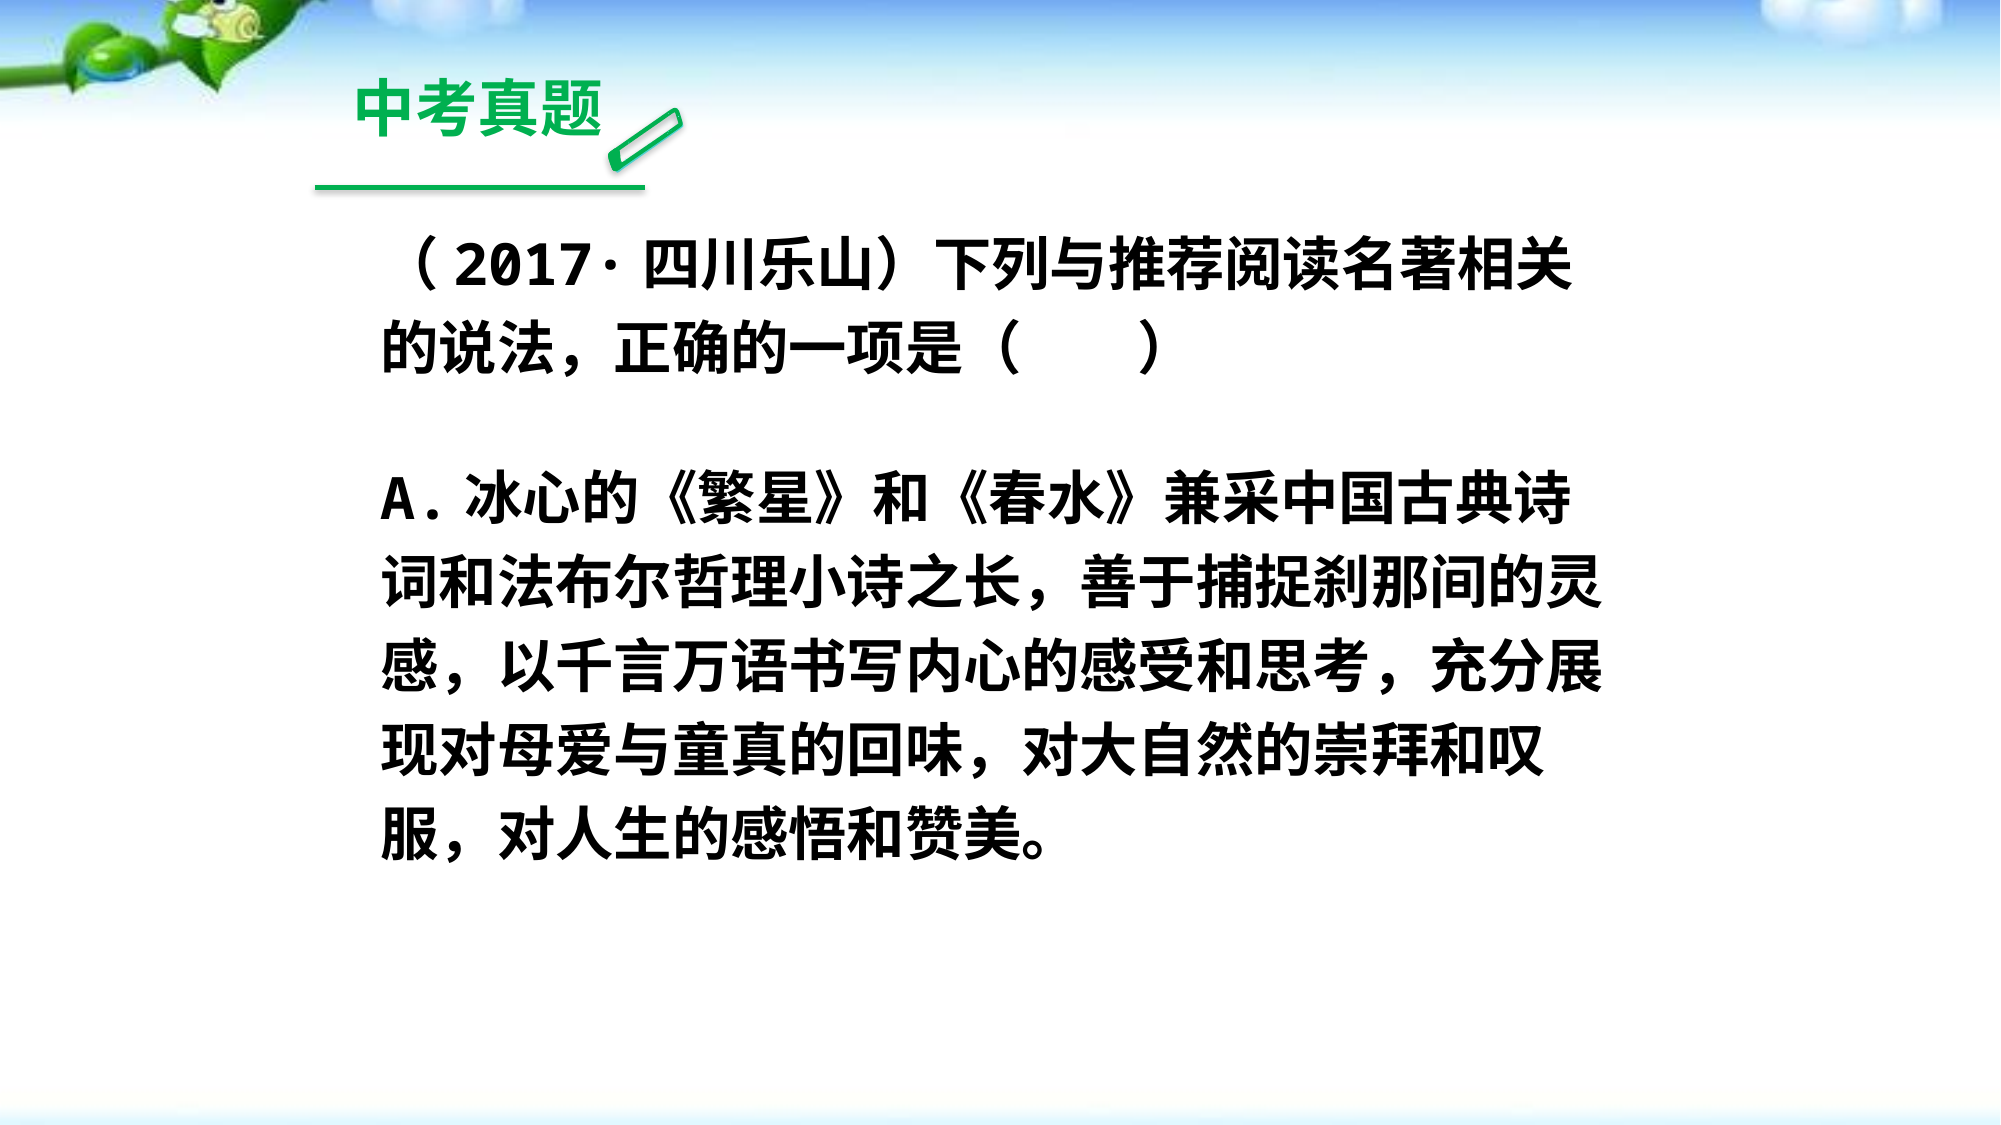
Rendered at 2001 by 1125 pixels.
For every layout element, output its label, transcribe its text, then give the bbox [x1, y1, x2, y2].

picture [0, 0, 2001, 1125]
text_box A.冰心的《繁星》和《春水》兼采中国古典诗词和法布尔哲理小诗之长，善于捕捉刹那间的灵感，以千言万语书写内心的感受和思考，充分展现对母爱与童真的回味，对大自然的崇拜和叹服，对人生的感悟和赞美。 [366, 439, 1634, 875]
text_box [314, 61, 684, 188]
text_box （2017·四川乐山）下列与推荐阅读名著相关的说法，正确的一项是（ ） [366, 205, 1634, 389]
